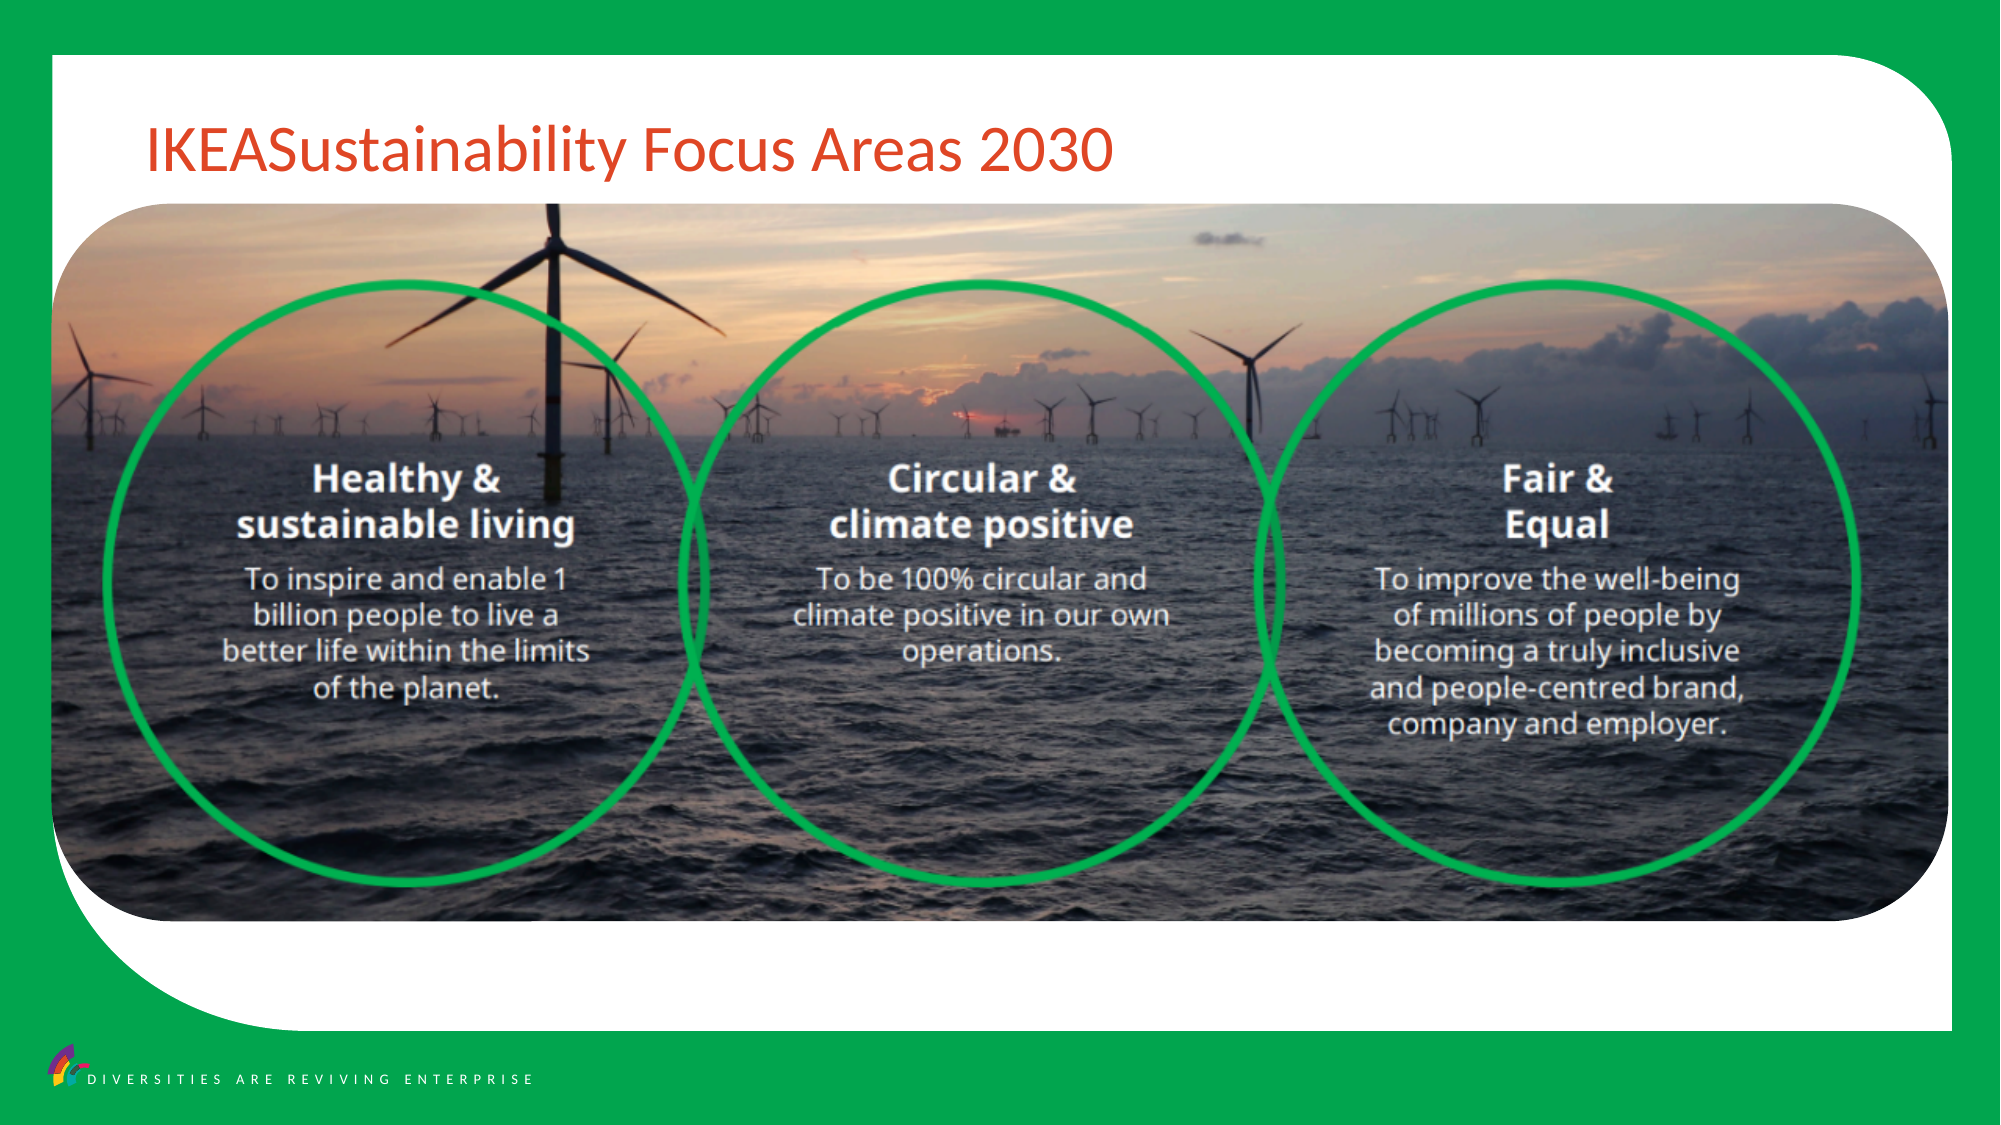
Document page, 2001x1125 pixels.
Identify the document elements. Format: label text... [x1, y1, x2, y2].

list IKEASustainability Focus Areas 2030 [130, 106, 1869, 203]
picture [51, 203, 1949, 922]
